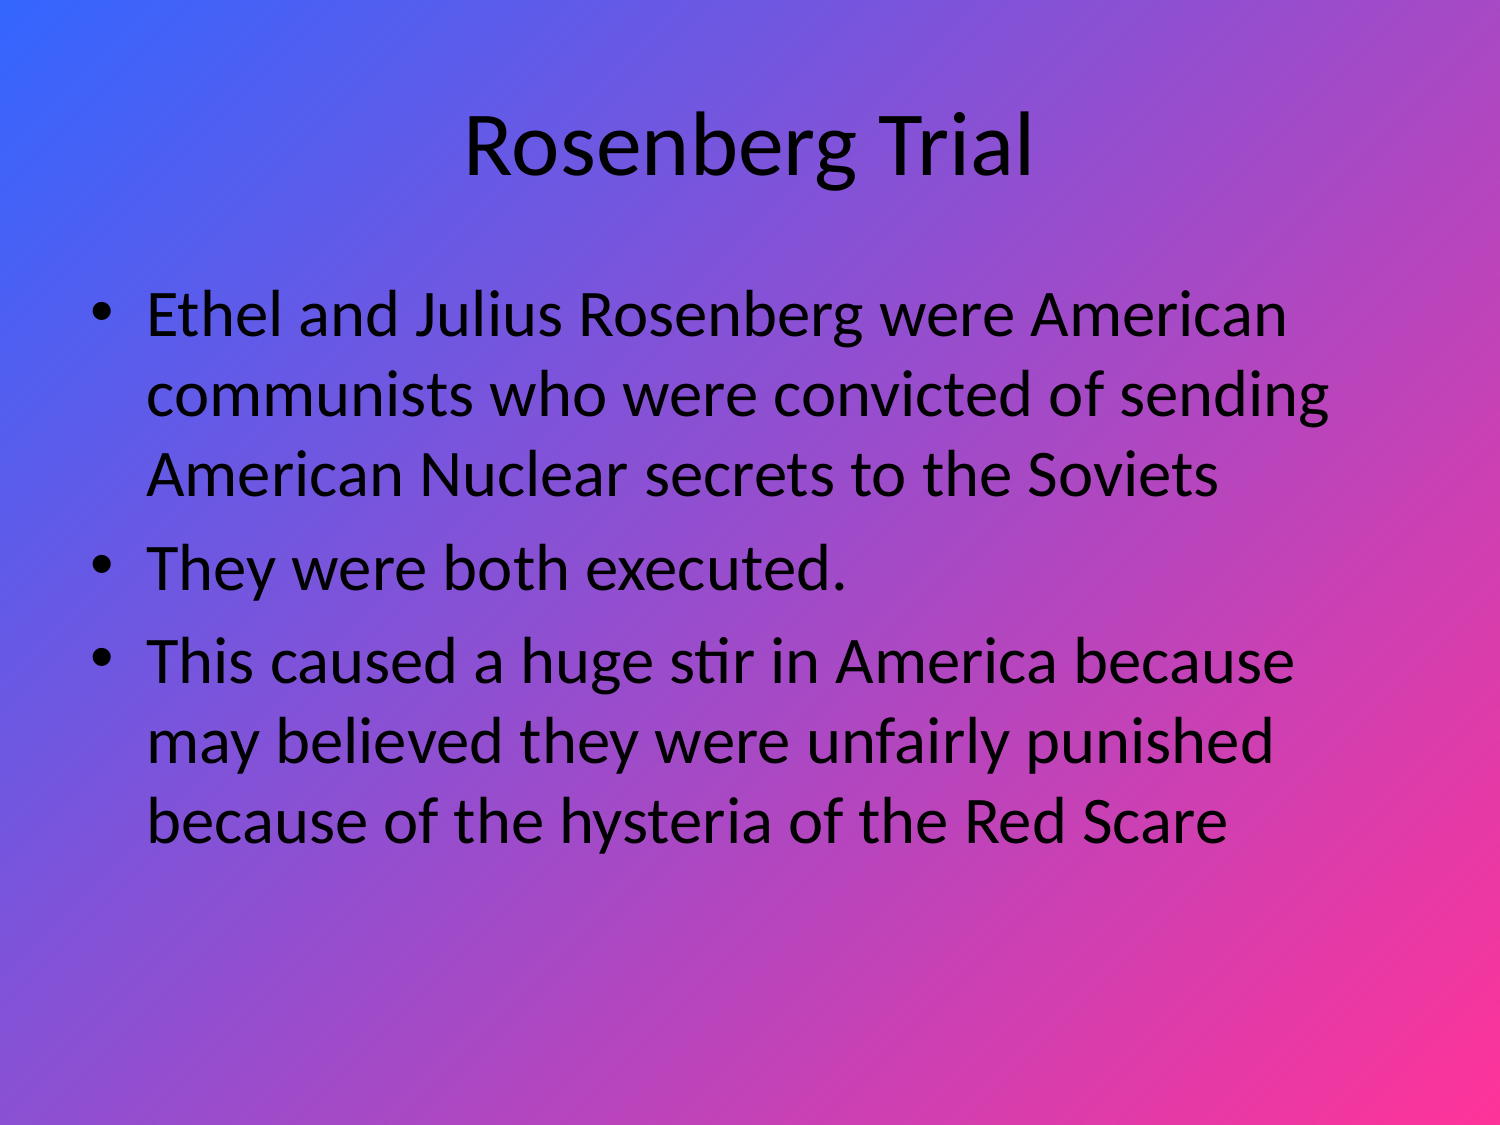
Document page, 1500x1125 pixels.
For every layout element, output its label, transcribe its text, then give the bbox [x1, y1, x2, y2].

list Ethel and Julius Rosenberg were American communists who were convicted of sending American Nuclear secrets to the Soviets They were both executed. This caused a huge stir in America because may believed they were unfairly punished because of the hysteria of the Red Scare [75, 262, 1425, 1005]
title Rosenberg Trial [75, 45, 1425, 233]
